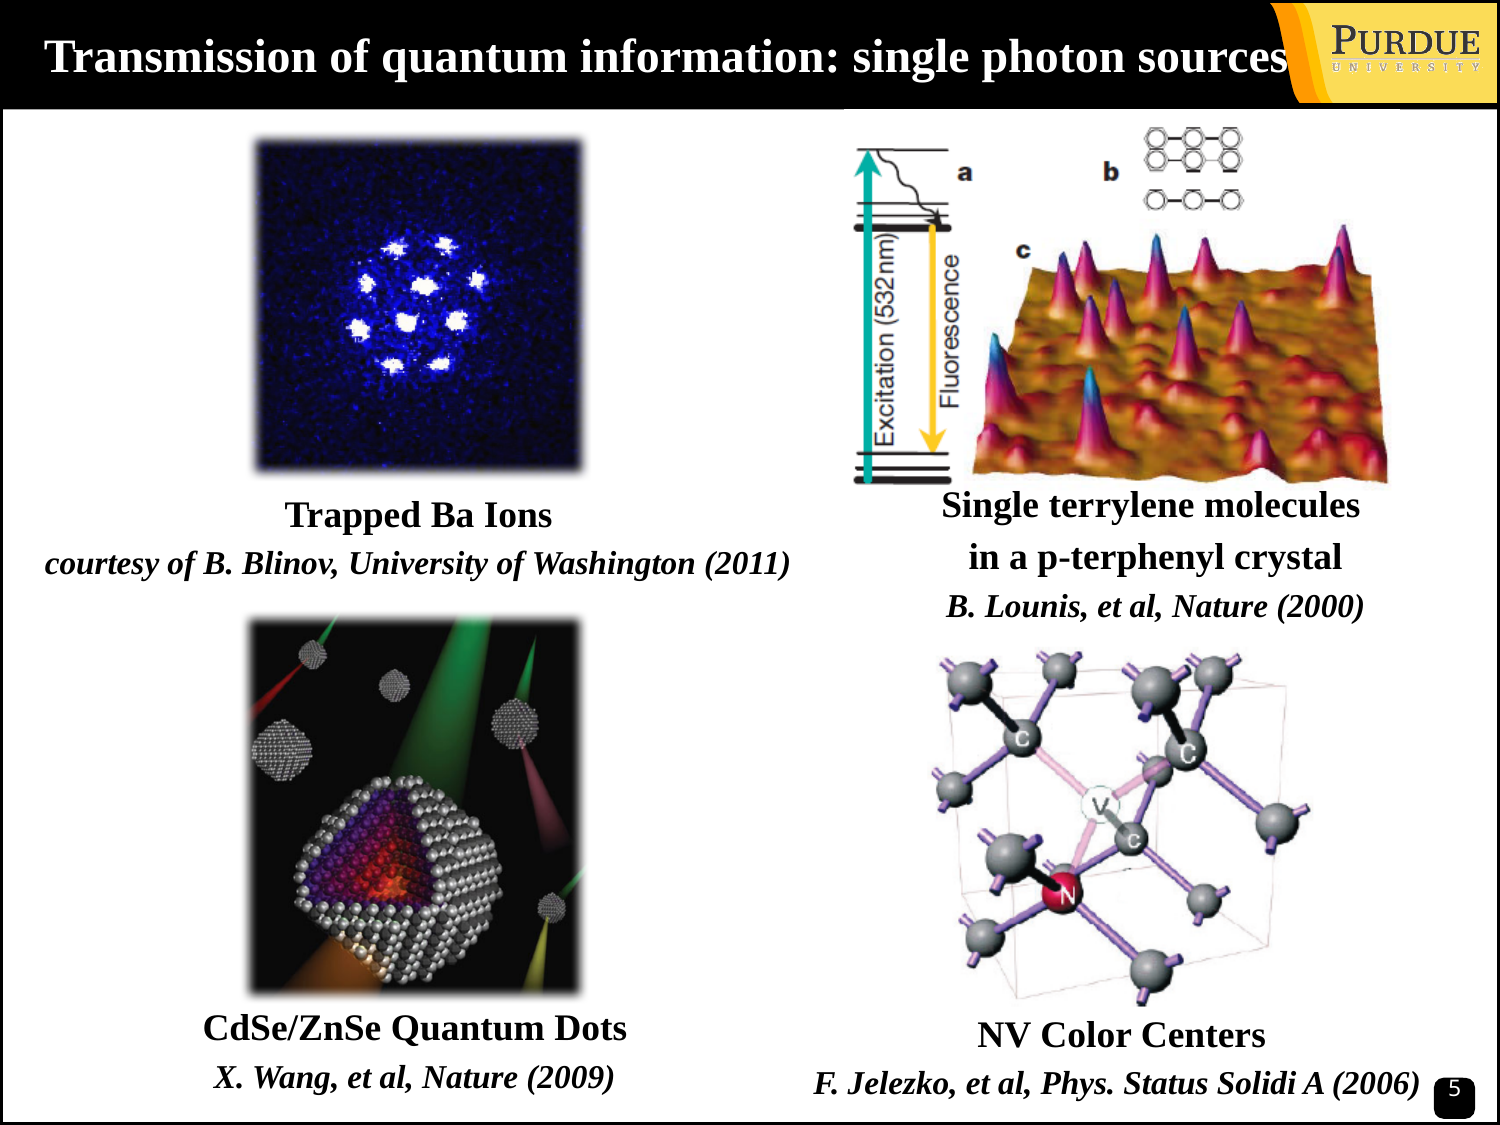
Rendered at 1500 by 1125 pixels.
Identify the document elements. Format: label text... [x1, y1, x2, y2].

text_box Single terrylene molecules in a p-terphenyl crystal B. Lounis, et al, Nature (2000) [844, 472, 1468, 632]
picture [903, 634, 1340, 1023]
picture [843, 109, 1400, 503]
picture [239, 609, 591, 1005]
text_box NV Color Centers F. Jelezko, et al, Phys. Status Solidi A (2006) [798, 1002, 1445, 1125]
title Transmission of quantum information: single photon sources [0, 19, 1340, 88]
picture [245, 129, 592, 482]
text_box CdSe/ZnSe Quantum Dots X. Wang, et al, Nature (2009) [103, 995, 727, 1103]
picture [1340, 20, 1489, 75]
text_box Trapped Ba Ions courtesy of B. Blinov, University of Washington (2011) [30, 482, 808, 589]
